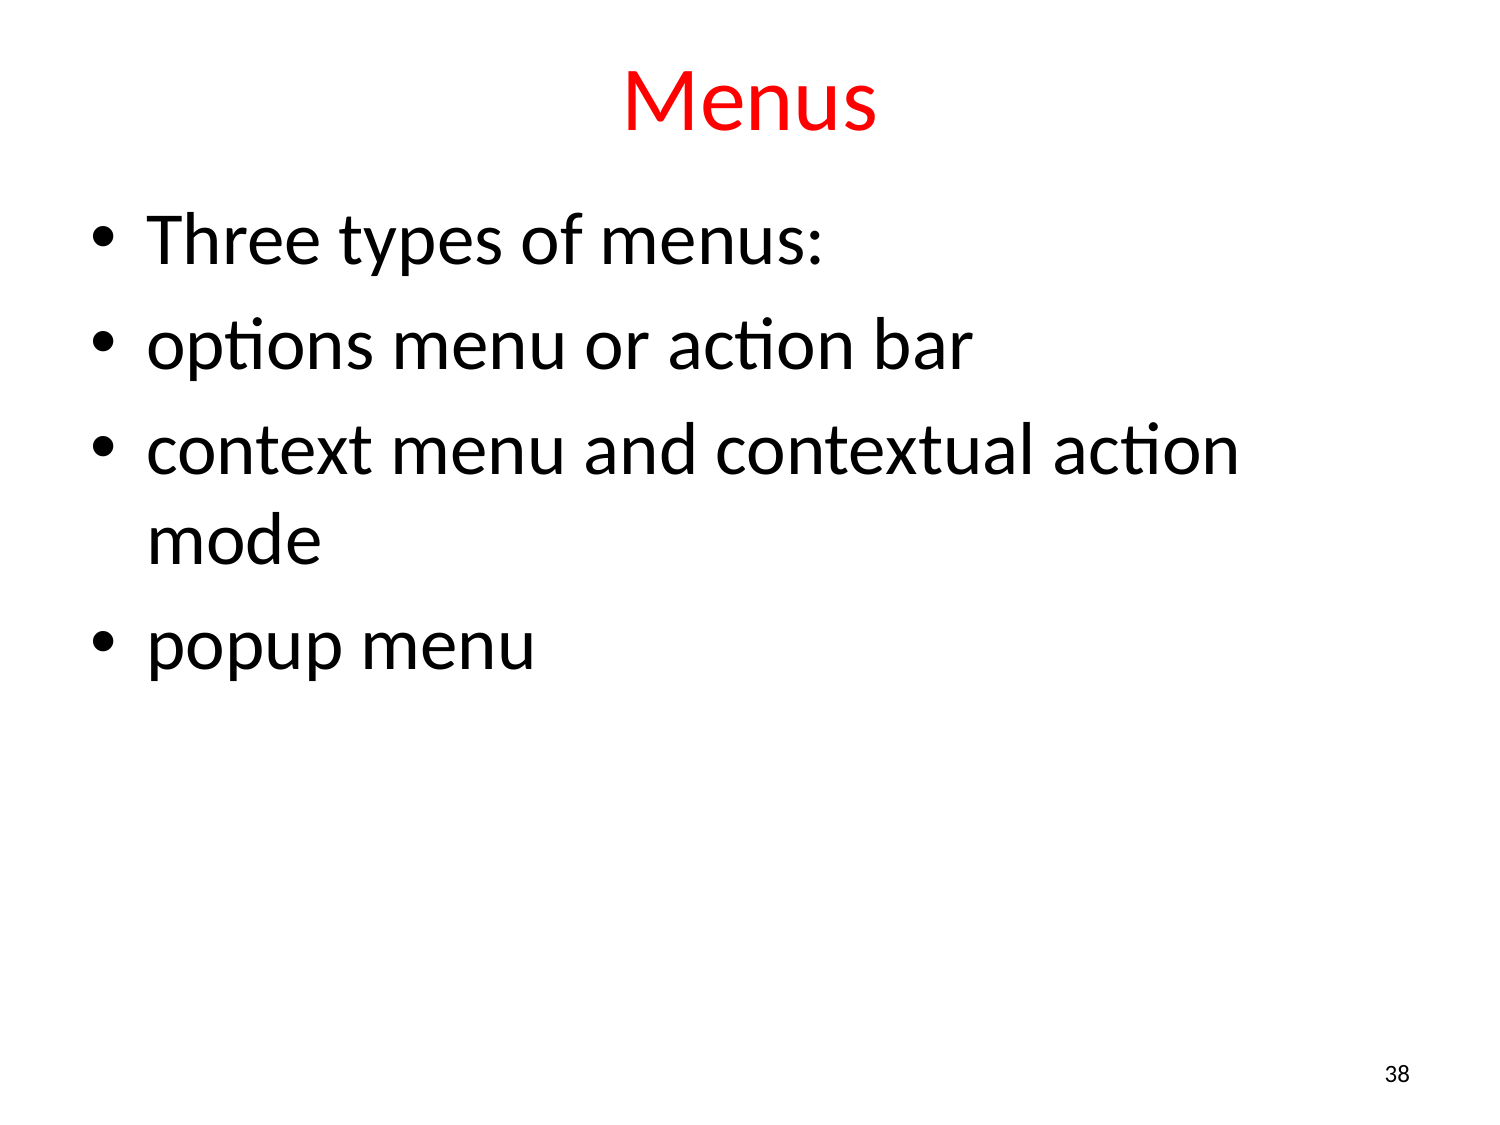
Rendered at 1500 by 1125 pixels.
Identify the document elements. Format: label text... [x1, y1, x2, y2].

list Three types of menus: options menu or action bar context menu and contextual action mode popup menu [75, 182, 1425, 1038]
slide_number 38 [1074, 1042, 1425, 1103]
title Menus [75, 0, 1425, 182]
